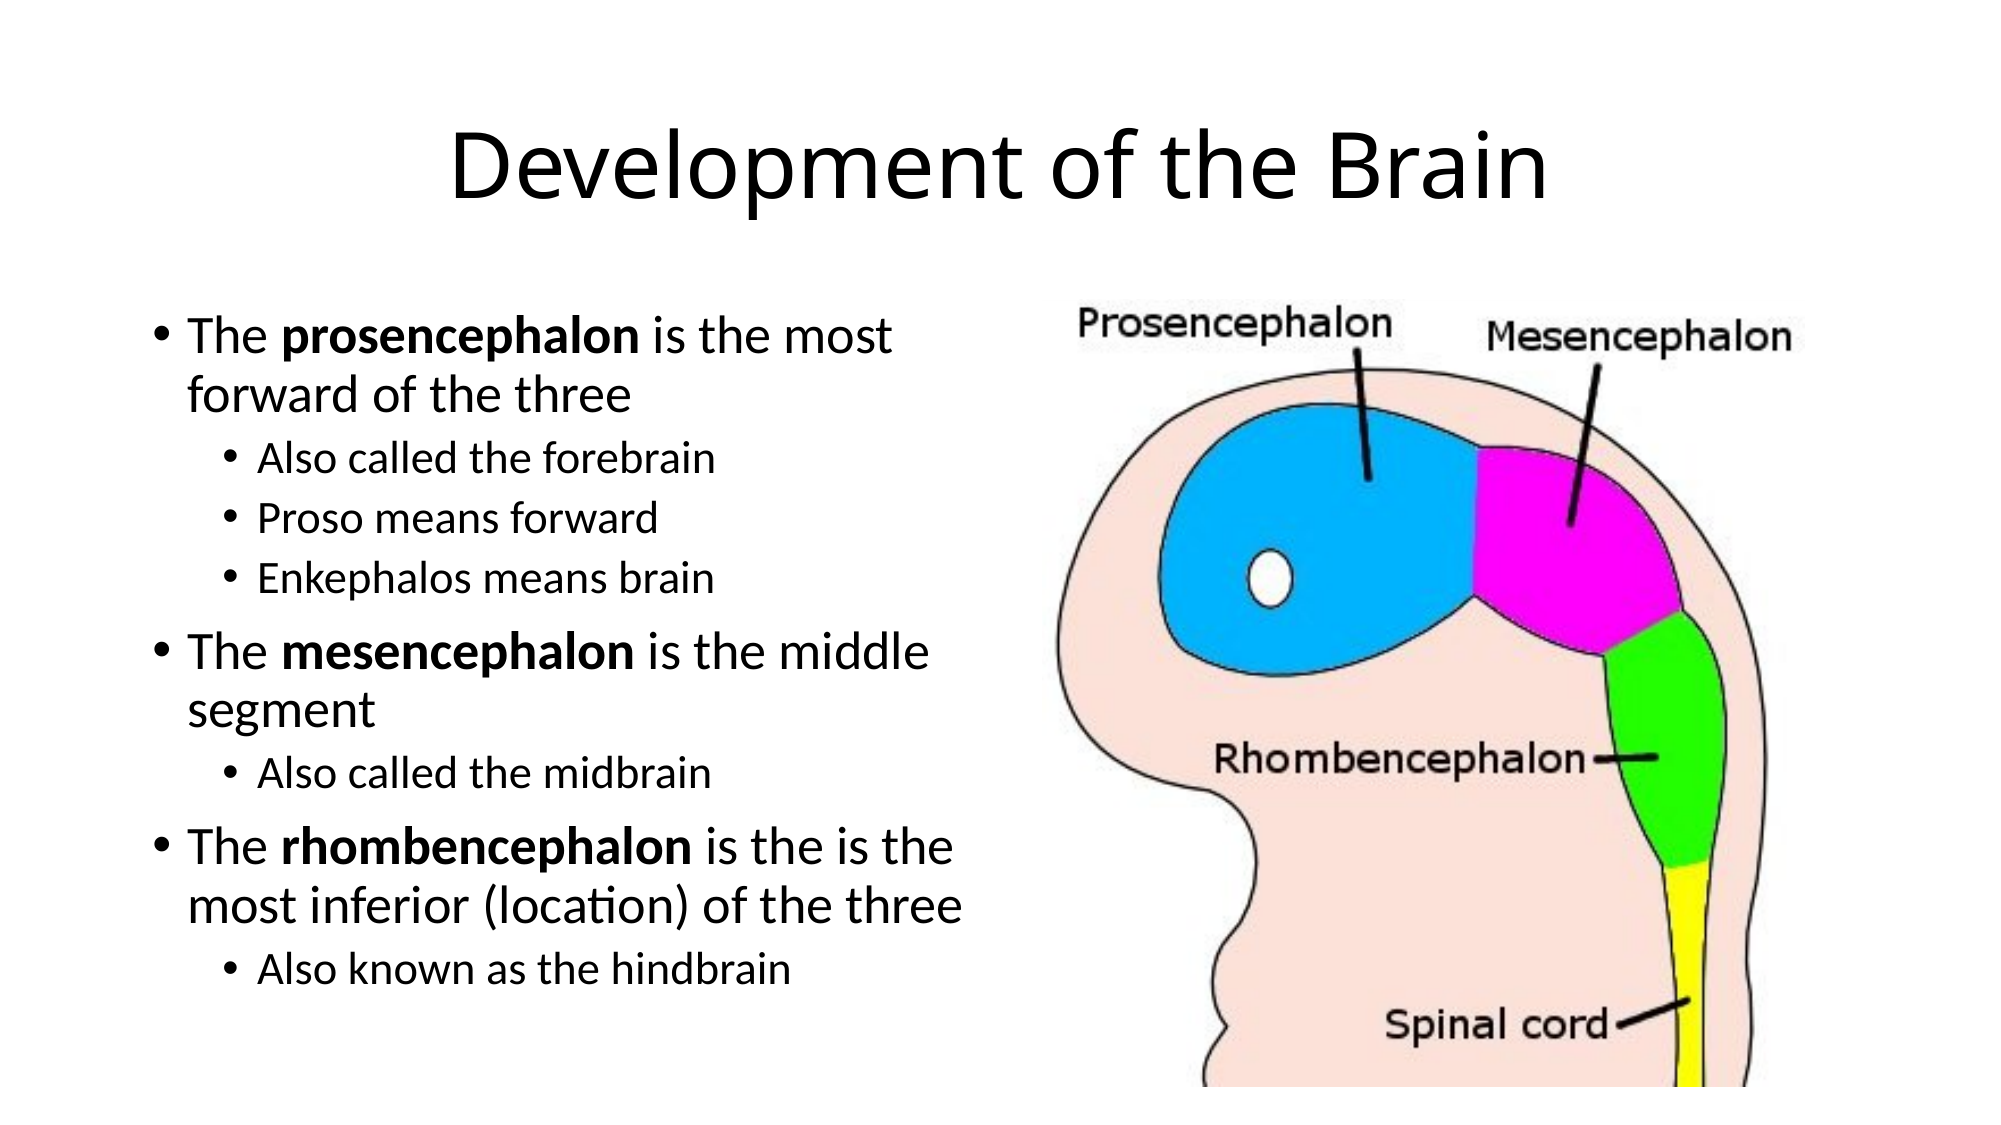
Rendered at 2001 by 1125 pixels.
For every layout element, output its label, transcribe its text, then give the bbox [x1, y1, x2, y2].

list The prosencephalon is the most forward of the three Also called the forebrain Proso means forward Enkephalos means brain The mesencephalon is the middle segment Also called the midbrain The rhombencephalon is the is the most inferior (location) of the three Also known as the hindbrain [137, 299, 988, 1053]
title Development of the Brain [137, 59, 1863, 278]
picture [1042, 299, 1805, 1087]
